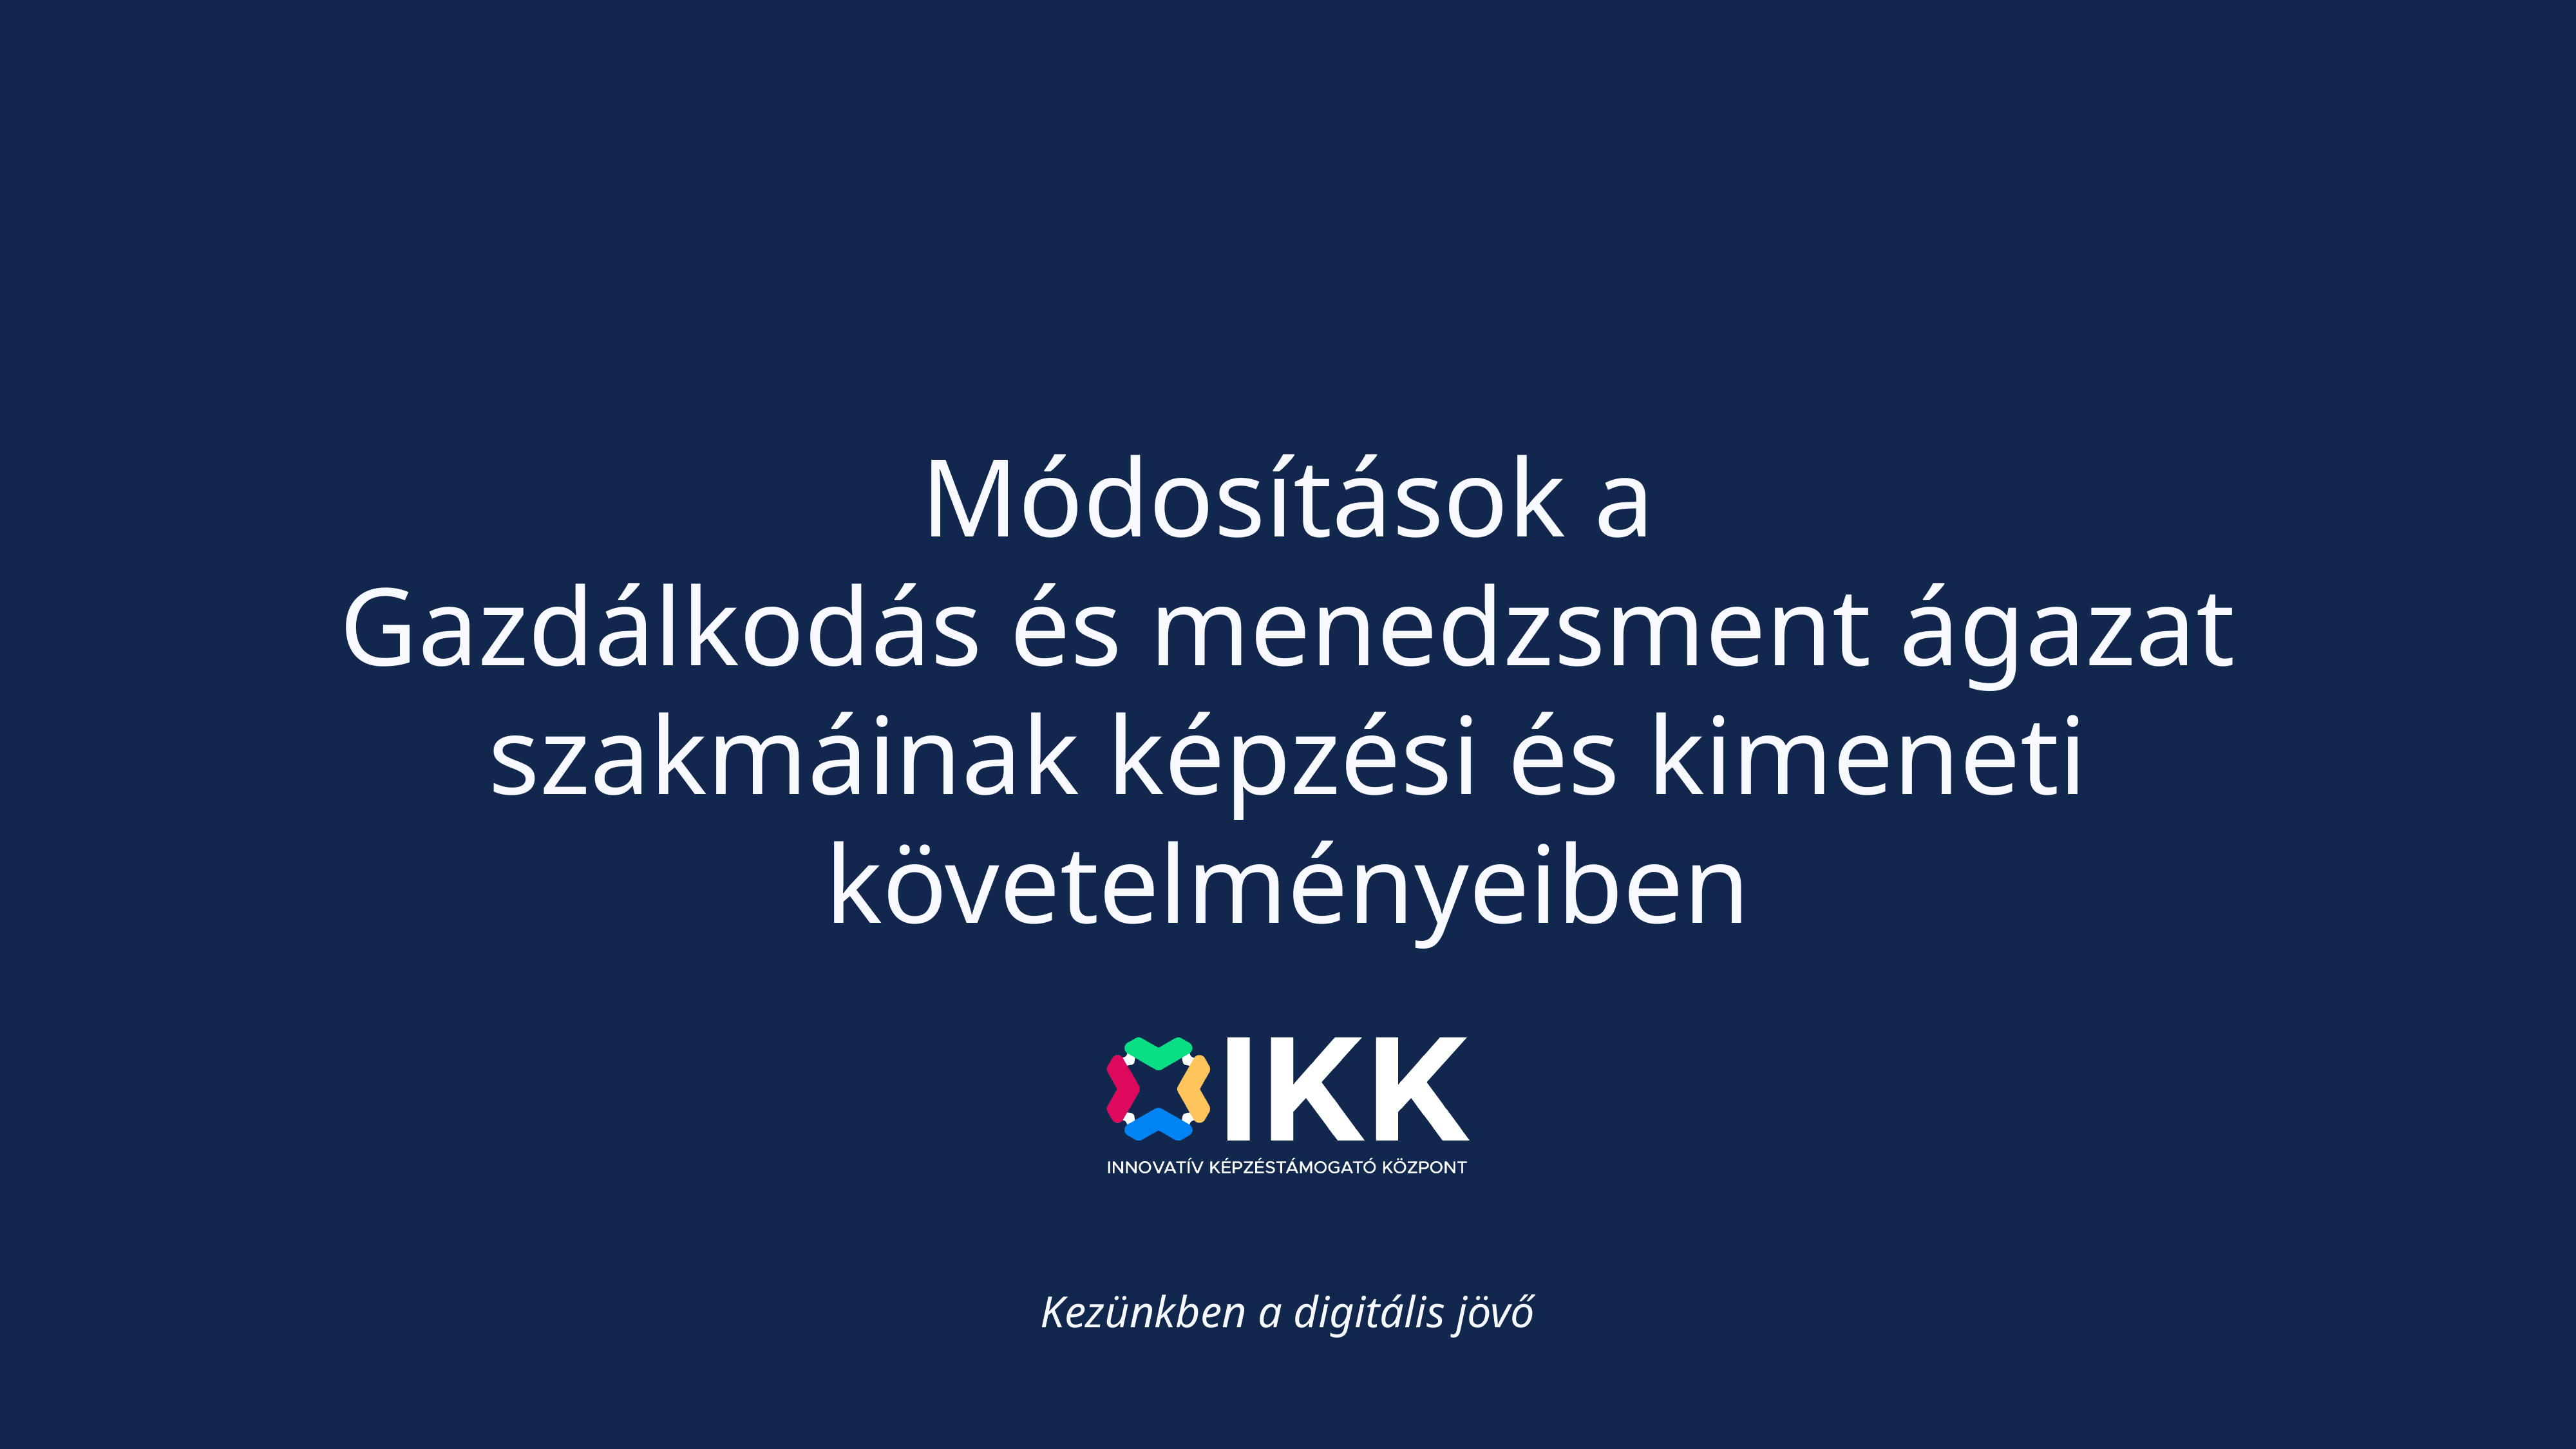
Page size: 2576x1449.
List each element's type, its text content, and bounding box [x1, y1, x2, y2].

list Módosítások a Gazdálkodás és menedzsment ágazat szakmáinak képzési és kimeneti követelményeiben [240, 430, 2336, 560]
text_box Kezünkben a digitális jövő [998, 1258, 1578, 1316]
picture [1106, 1037, 1470, 1173]
